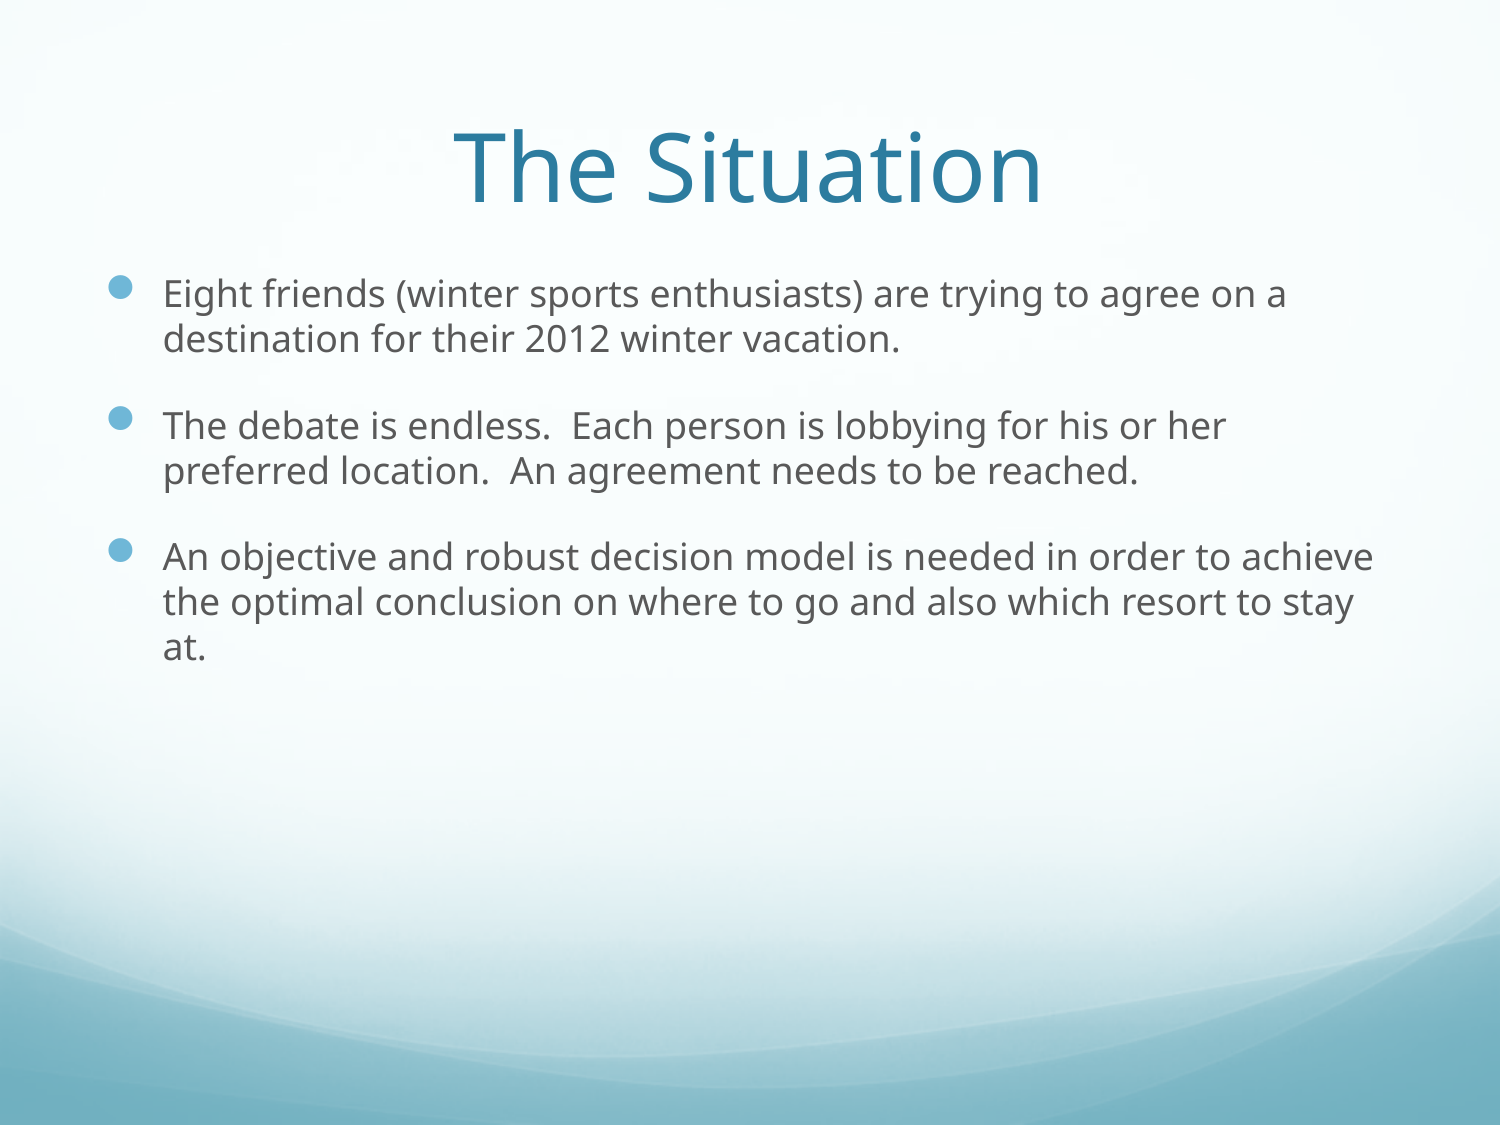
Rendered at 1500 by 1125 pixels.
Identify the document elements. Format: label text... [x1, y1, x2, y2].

title The Situation [90, 9, 1410, 230]
list Eight friends (winter sports enthusiasts) are trying to agree on a destination for their 2012 winter vacation. The debate is endless. Each person is lobbying for his or her preferred location. An agreement needs to be reached. An objective and robust decision model is needed in order to achieve the optimal conclusion on where to go and also which resort to stay at. [90, 262, 1410, 975]
